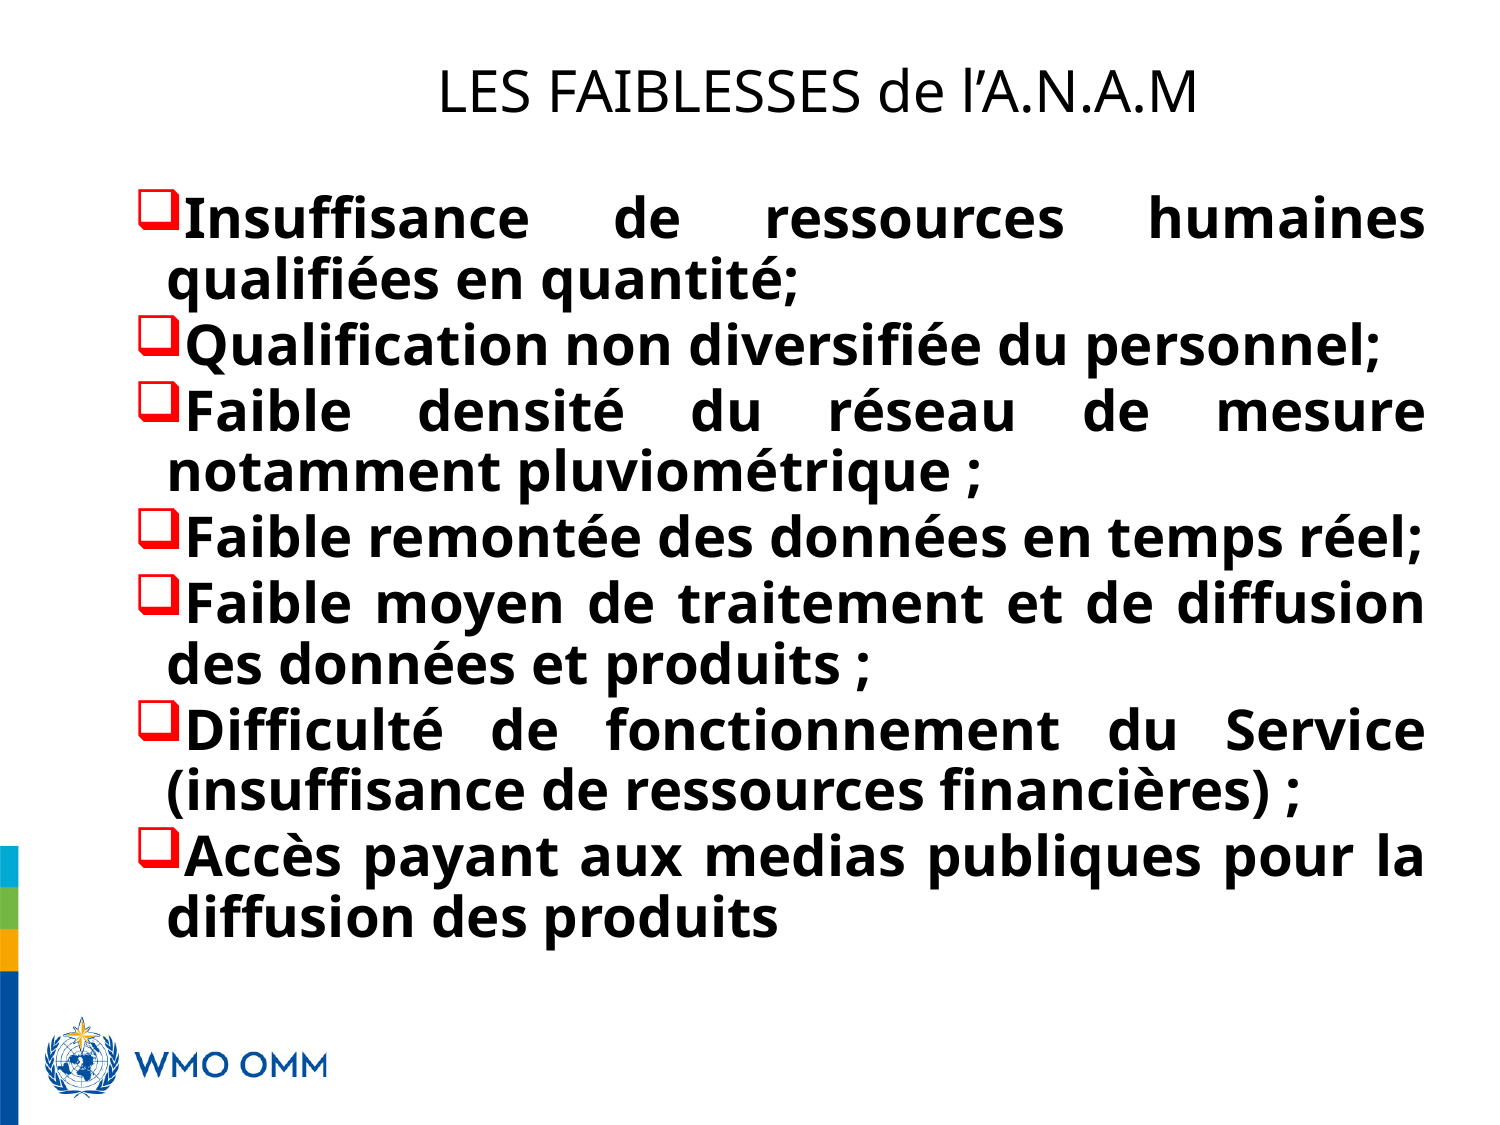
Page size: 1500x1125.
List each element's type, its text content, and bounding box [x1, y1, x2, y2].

title LES FAIBLESSES de l’A.N.A.M [174, 24, 1463, 154]
picture [0, 845, 327, 1125]
text_box Insuffisance de ressources humaines qualifiées en quantité; Qualification non diversifiée du personnel; Faible densité du réseau de mesure notamment pluviométrique ; Faible remontée des données en temps réel; Faible moyen de traitement et de diffusion des données et produits ; Difficulté de fonctionnement du Service (insuffisance de ressources financières) ; Accès payant aux medias publiques pour la diffusion des produits [46, 174, 1442, 1000]
